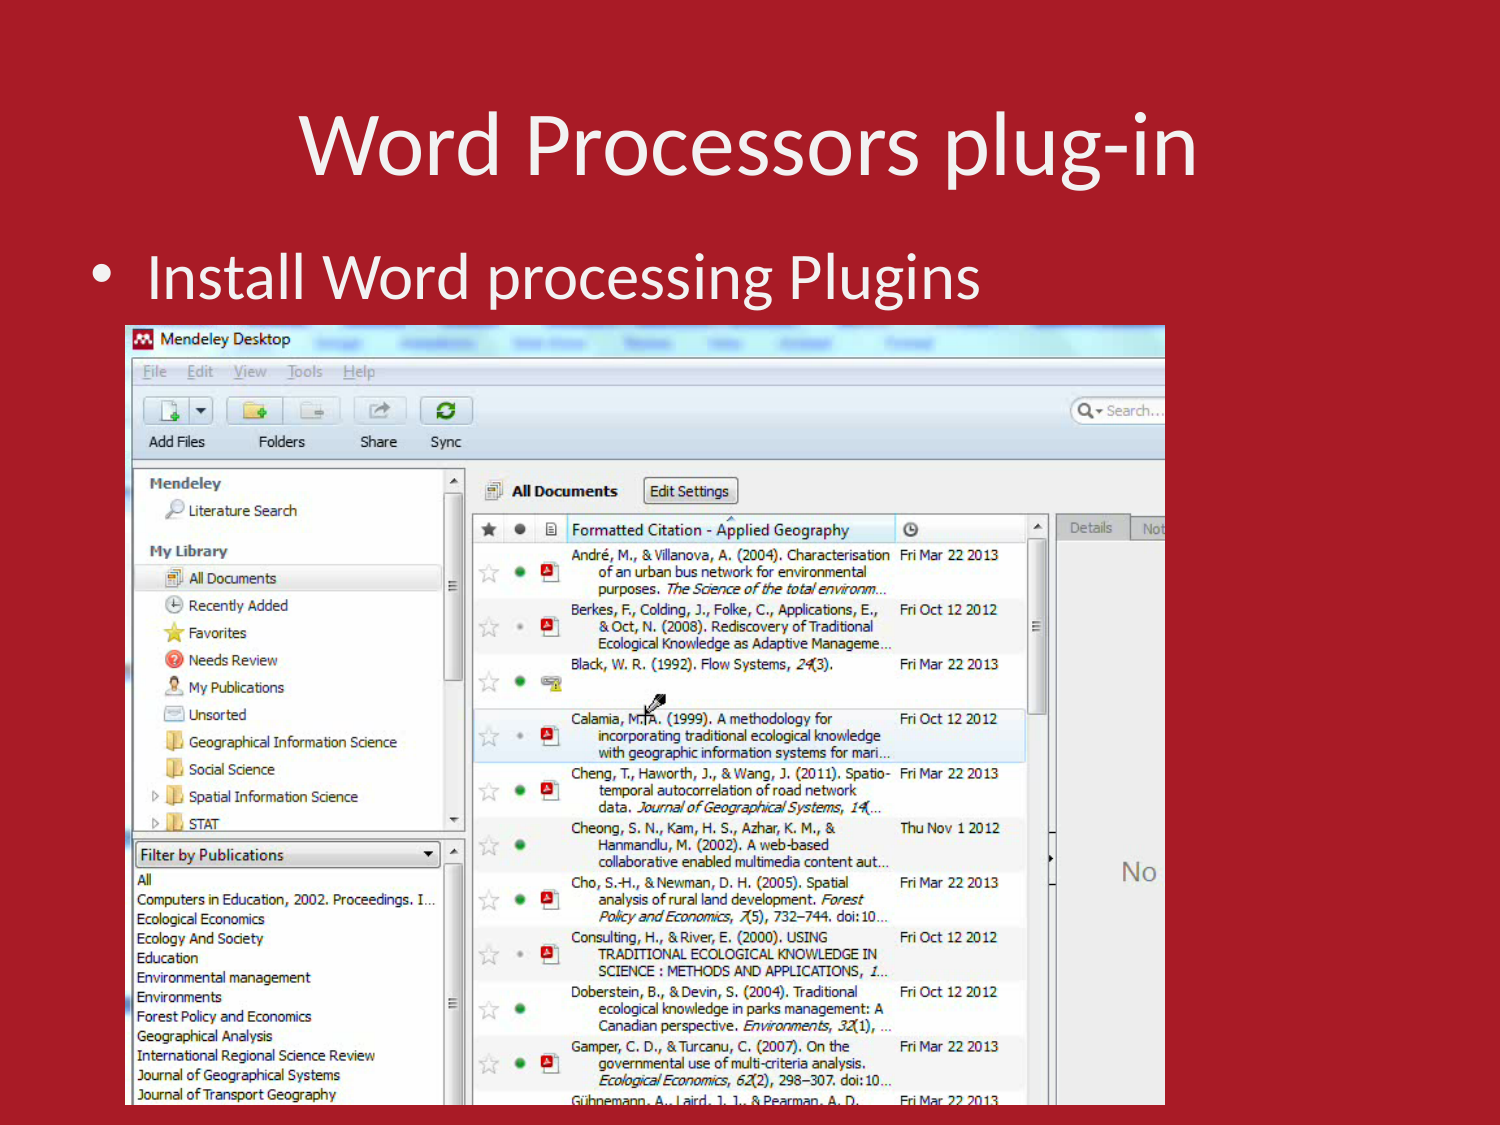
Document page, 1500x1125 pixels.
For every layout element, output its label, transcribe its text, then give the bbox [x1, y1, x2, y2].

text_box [124, 324, 1166, 1106]
title Word Processors plug-in [75, 45, 1425, 224]
list Install Word processing Plugins [75, 224, 1425, 968]
